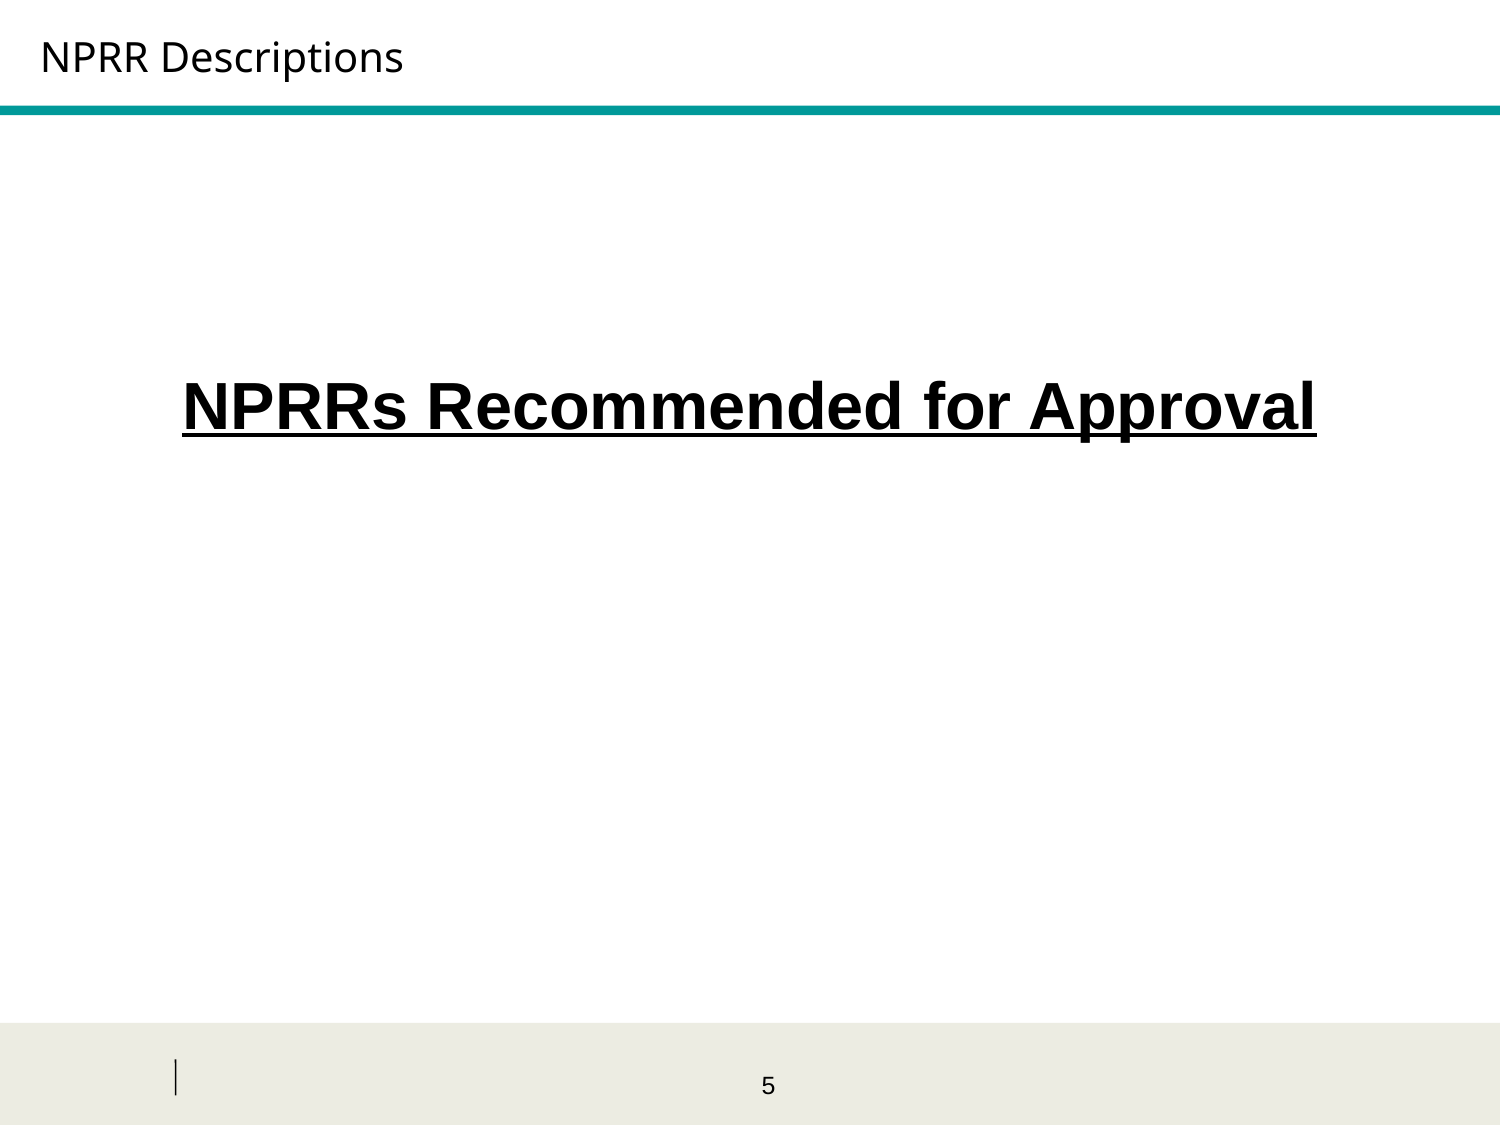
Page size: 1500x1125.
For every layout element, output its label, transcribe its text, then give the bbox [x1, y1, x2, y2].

title NPRR Descriptions [24, 0, 1451, 113]
list NPRRs Recommended for Approval [74, 174, 1426, 951]
